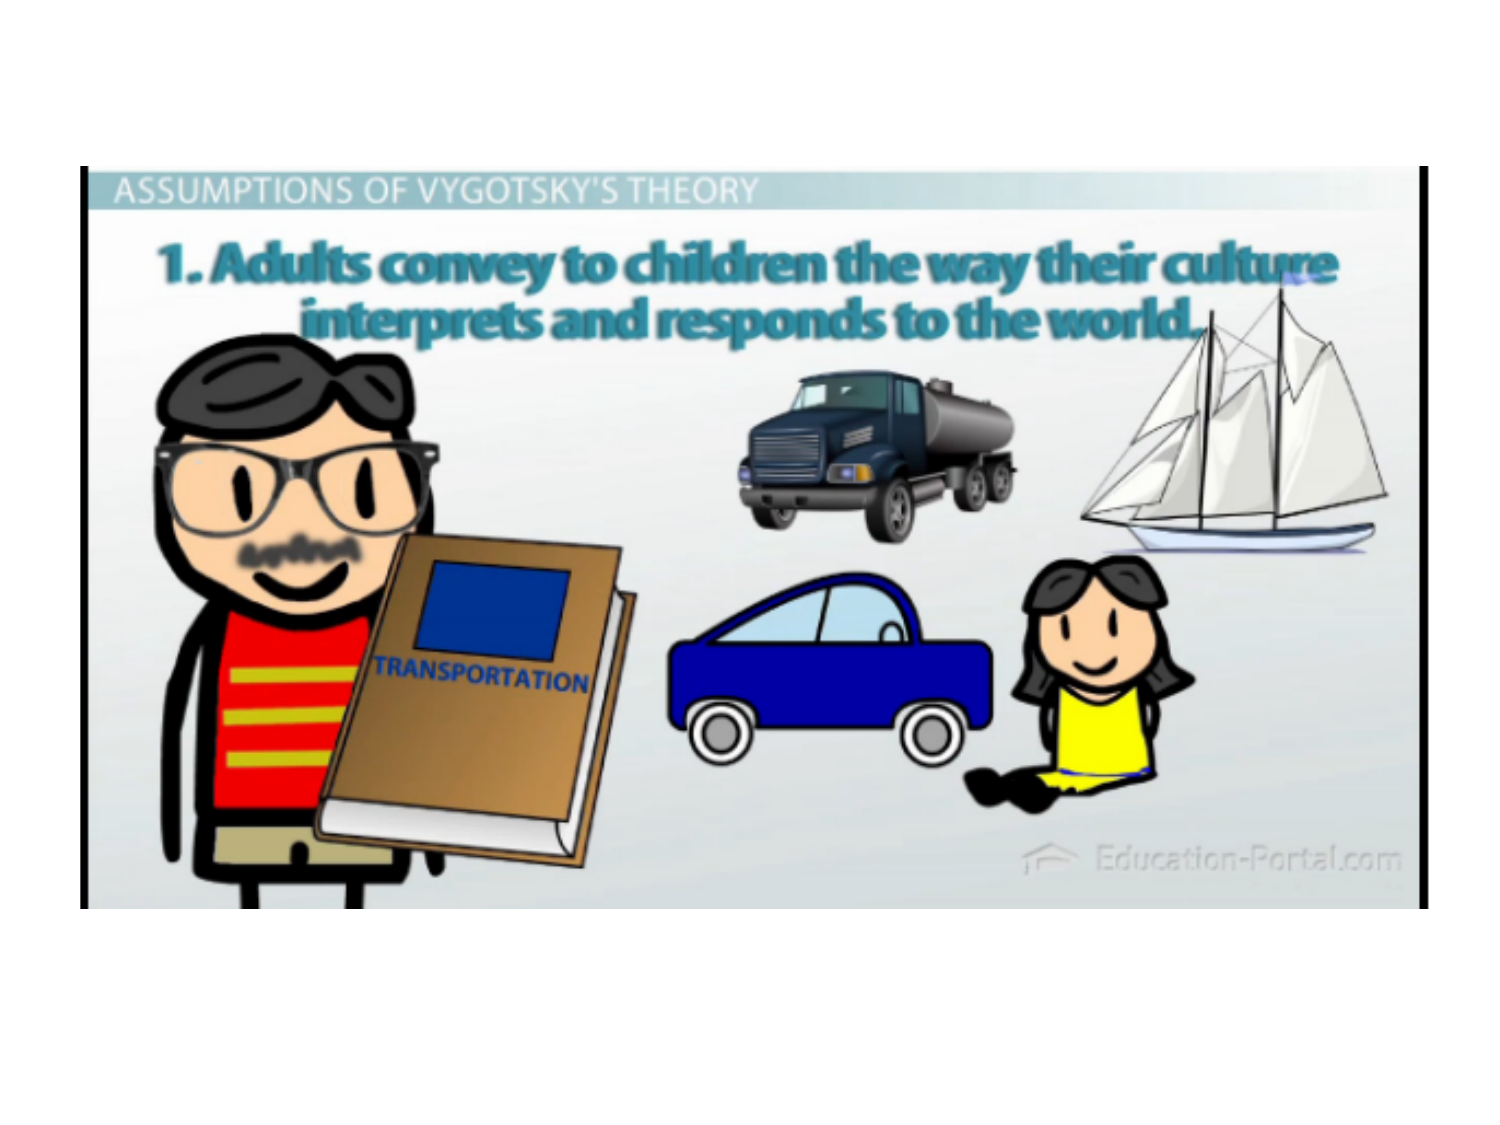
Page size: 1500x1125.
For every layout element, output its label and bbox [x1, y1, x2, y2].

list [80, 166, 1431, 910]
